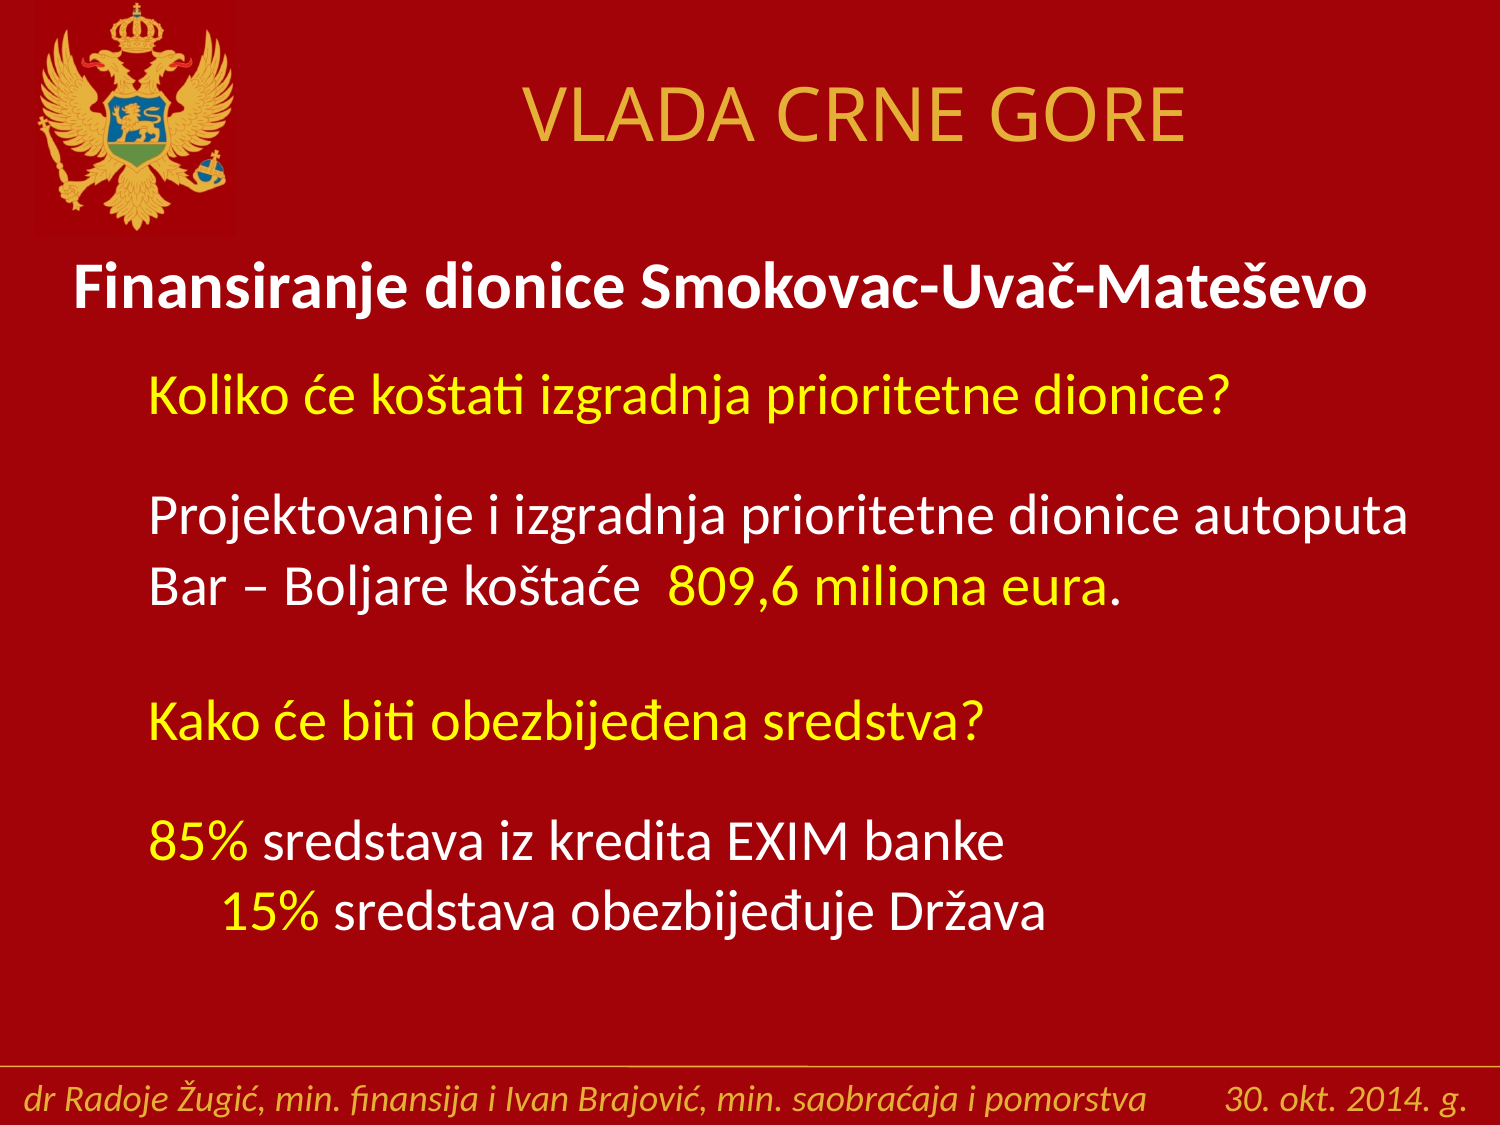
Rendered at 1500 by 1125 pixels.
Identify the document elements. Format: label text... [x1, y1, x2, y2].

title VLADA CRNE GORE [257, 0, 1454, 234]
picture [34, 0, 237, 235]
subtitle dr Radoje Žugić, min. finansija i Ivan Brajović, min. saobraćaja i pomorstva 30. okt. 2014. g. [0, 1072, 1500, 1125]
text_box Finansiranje dionice Smokovac-Uvač-Mateševo Koliko će koštati izgradnja prioritetne dionice? Projektovanje i izgradnja prioritetne dionice autoputa Bar – Boljare koštaće 809,6 miliona eura. Kako će biti obezbijeđena sredstva? 85% sredstava iz kredita EXIM banke 15% sredstava obezbijeđuje Država [58, 234, 1500, 1019]
